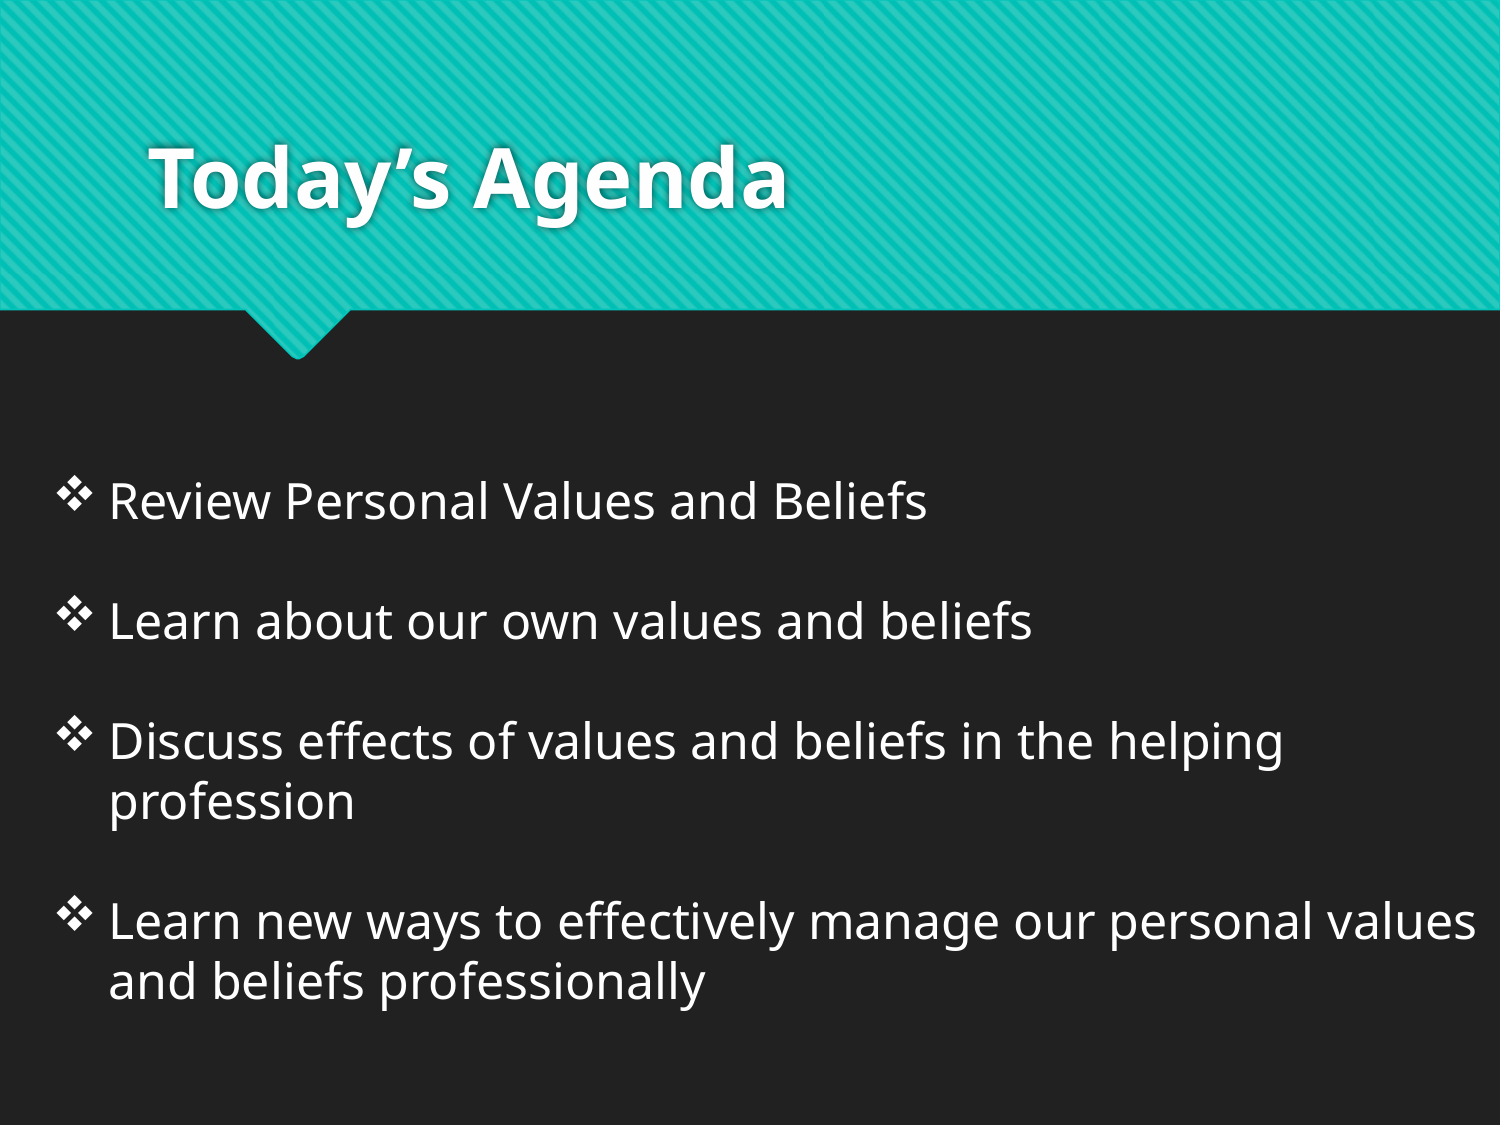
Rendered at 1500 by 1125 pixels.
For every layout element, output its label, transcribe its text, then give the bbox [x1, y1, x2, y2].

text_box Review Personal Values and Beliefs Learn about our own values and beliefs Discuss effects of values and beliefs in the helping profession Learn new ways to effectively manage our personal values and beliefs professionally [37, 462, 1500, 1125]
title Today’s Agenda [132, 73, 1368, 233]
